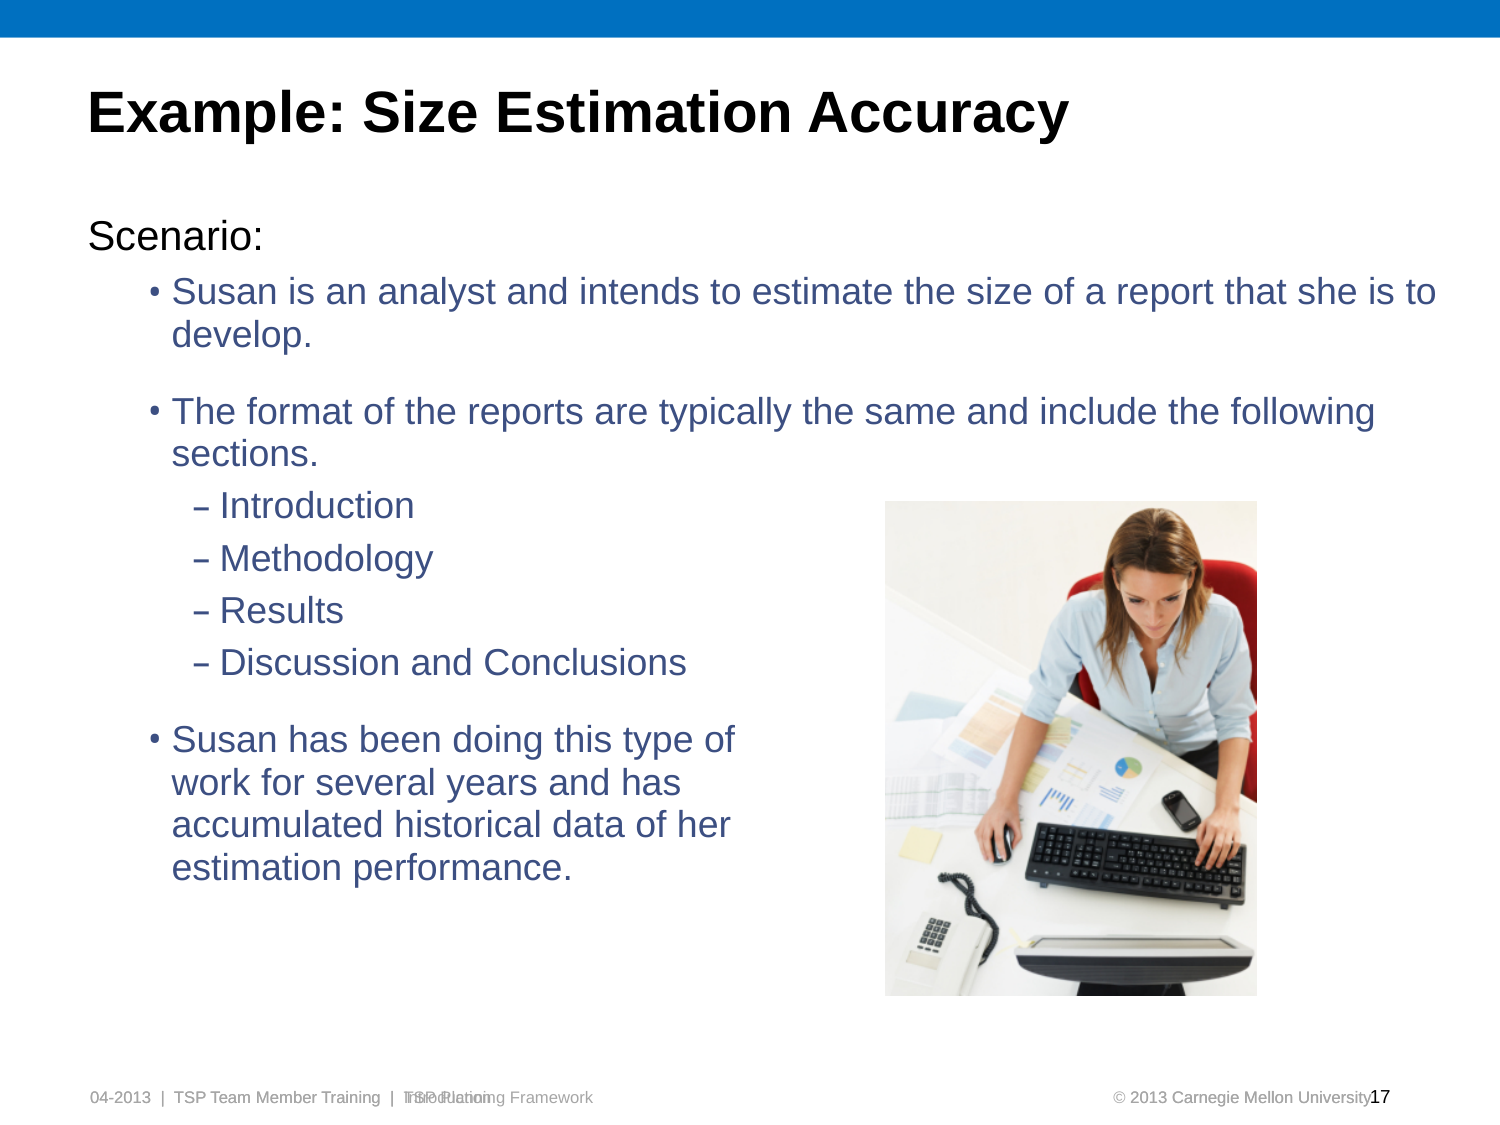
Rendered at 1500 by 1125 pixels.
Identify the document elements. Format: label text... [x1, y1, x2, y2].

title Example: Size Estimation Accuracy [87, 87, 1439, 212]
picture [885, 501, 1257, 996]
list Scenario: Susan is an analyst and intends to estimate the size of a report that she is to develop. The format of the reports are typically the same and include the following sections. Introduction Methodology Results Discussion and Conclusions Susan has been doing this type of work for several years and has accumulated historical data of her estimation performance. [87, 212, 1440, 724]
